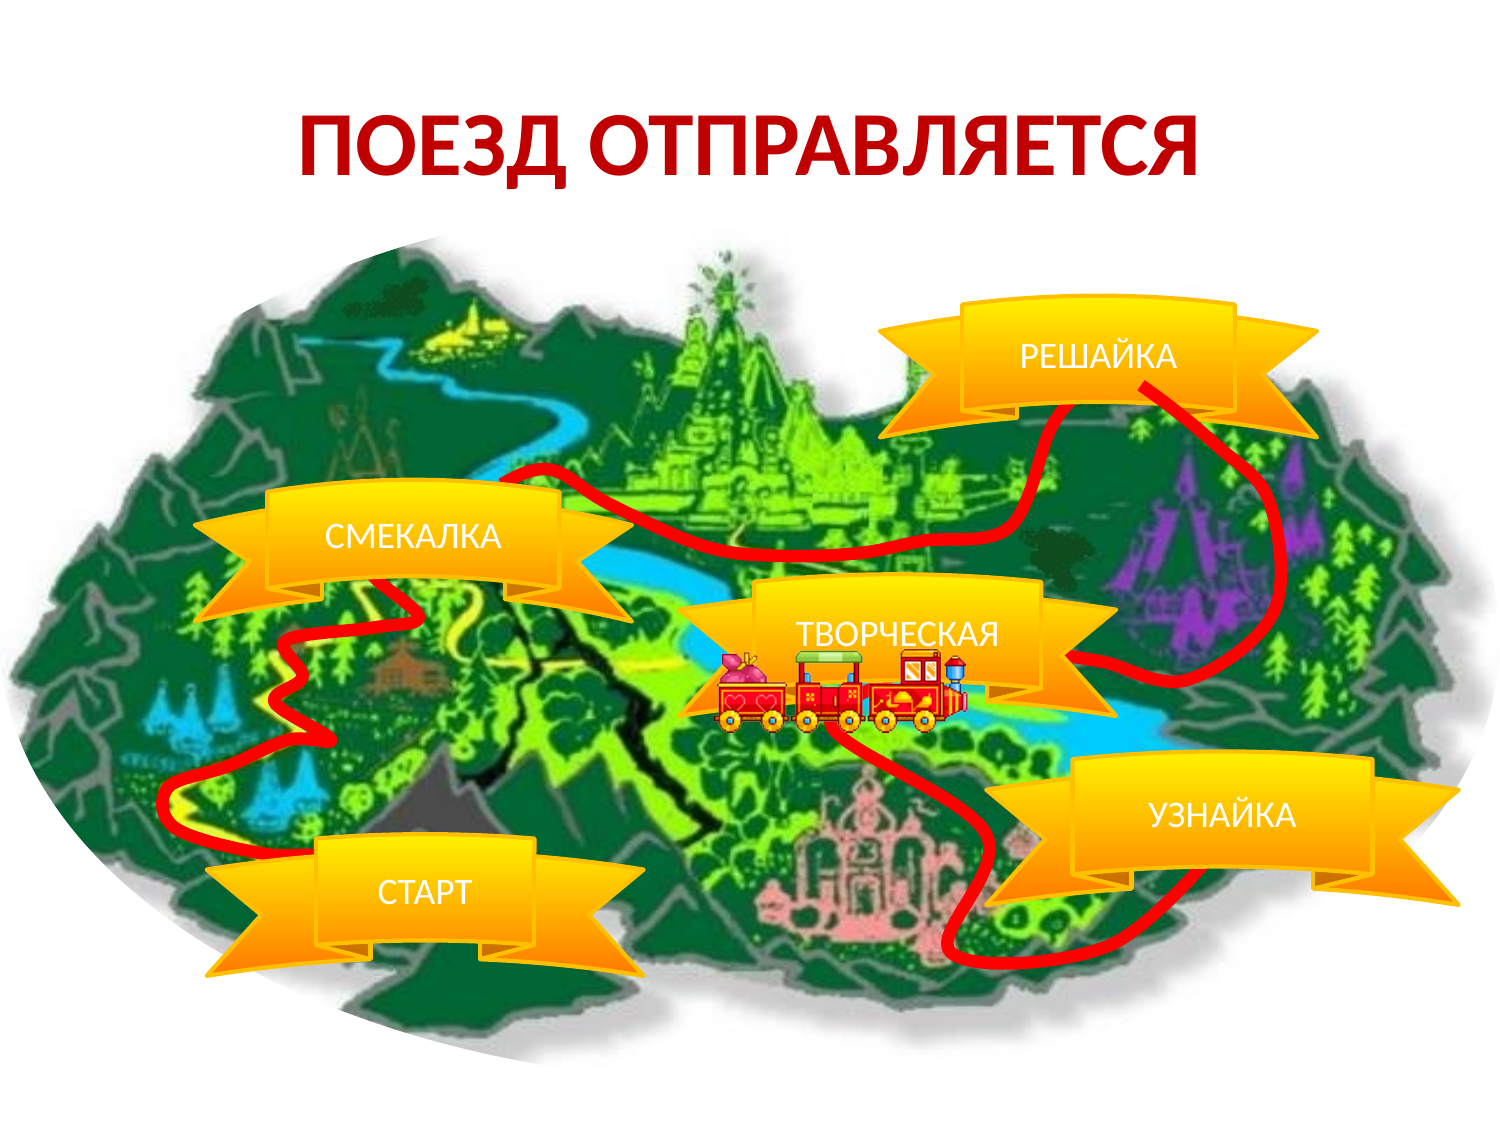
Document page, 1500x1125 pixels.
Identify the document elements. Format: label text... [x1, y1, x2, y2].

title Поезд отправляется [75, 45, 1425, 194]
picture [714, 597, 1001, 733]
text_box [0, 195, 1500, 1083]
